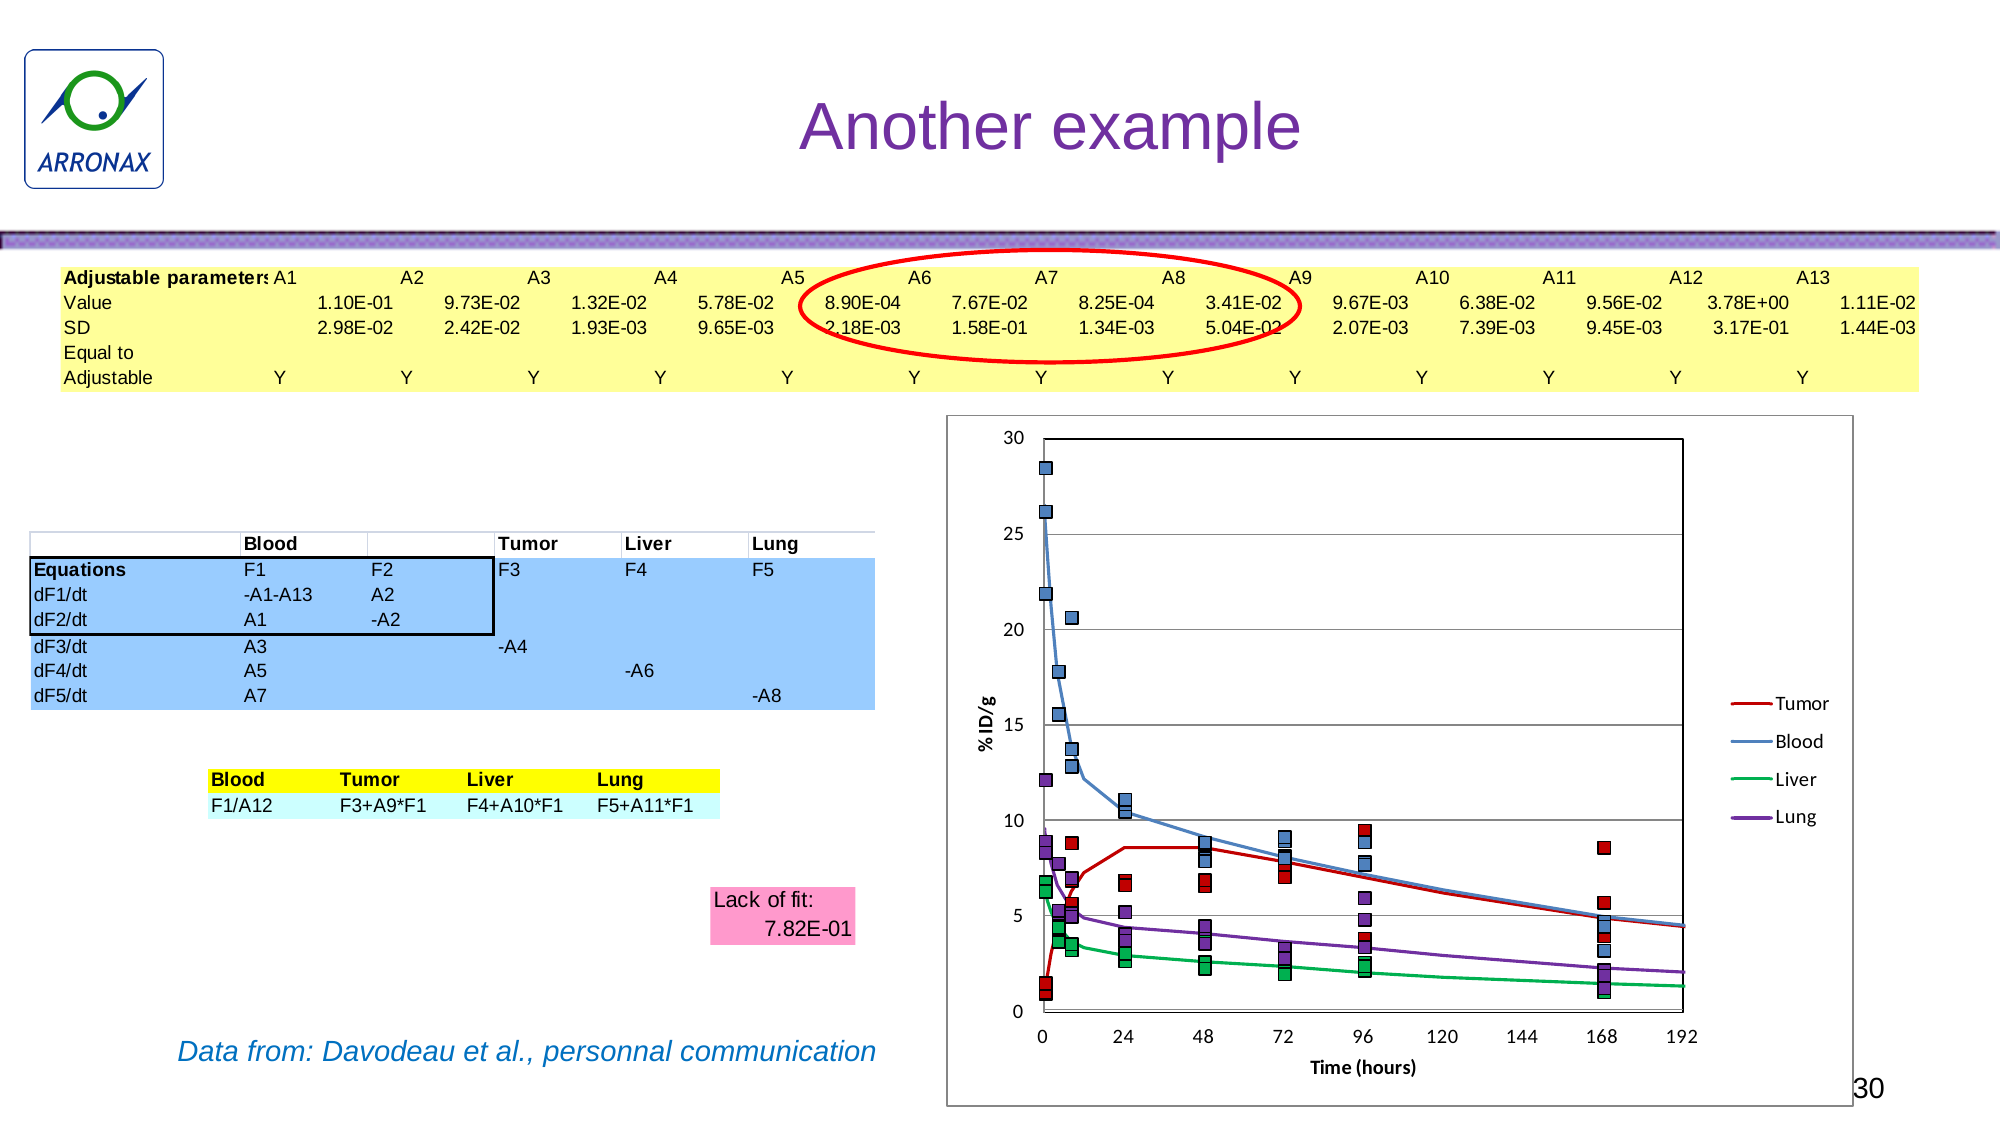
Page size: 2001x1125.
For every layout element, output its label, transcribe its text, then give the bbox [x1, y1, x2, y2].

picture [708, 885, 858, 946]
title Another example [202, 45, 1900, 200]
picture [944, 412, 1855, 1108]
slide_number 30 [1857, 1061, 1901, 1113]
picture [0, 225, 2000, 263]
text_box Data from: Davodeau et al., personnal communication [162, 1024, 915, 1075]
picture [29, 531, 877, 711]
text_box [884, 247, 1216, 262]
picture [206, 767, 722, 821]
picture [24, 49, 164, 189]
picture [58, 265, 1921, 393]
